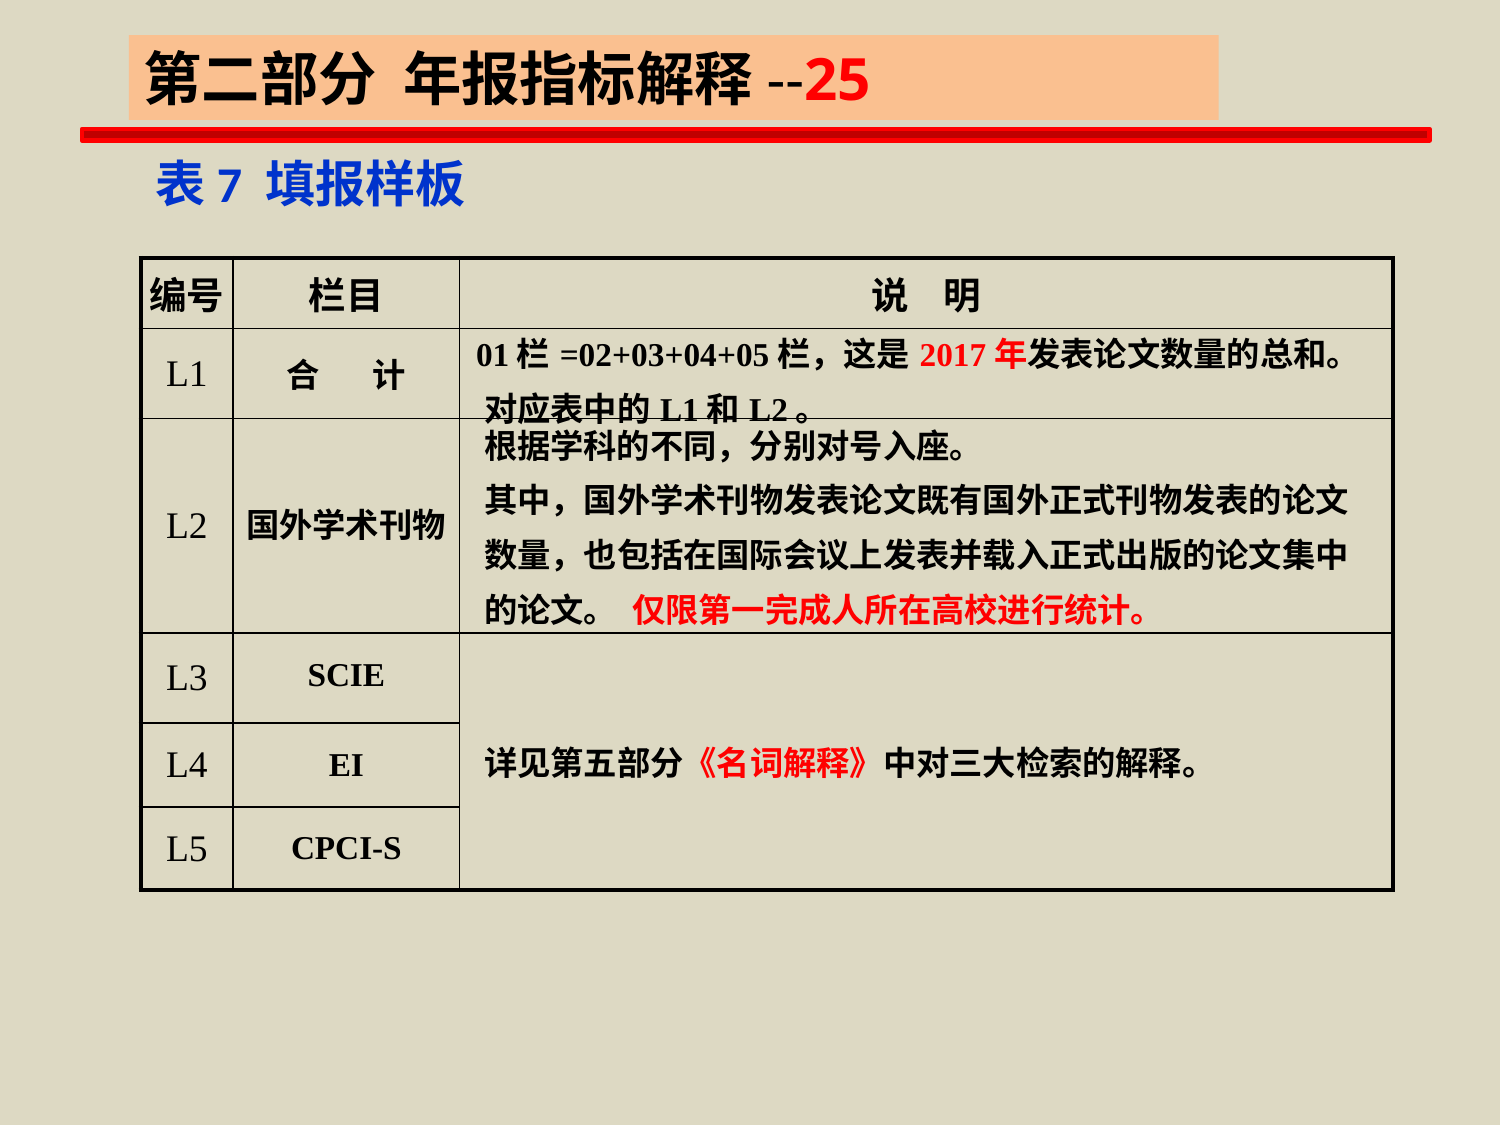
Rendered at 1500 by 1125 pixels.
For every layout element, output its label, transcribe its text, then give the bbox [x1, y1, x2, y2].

table_cell 合 计 [234, 329, 459, 418]
table_cell CPCI-S [234, 808, 459, 888]
table_cell EI [234, 724, 459, 806]
text_box 第二部分 年报指标解释--25 [128, 35, 1219, 120]
table_header 栏目 [234, 260, 459, 328]
table_cell L5 [143, 808, 232, 888]
table_cell L2 [143, 419, 232, 632]
table_cell L1 [143, 329, 232, 418]
table_cell L4 [143, 724, 232, 806]
text_box 表7 填报样板 [128, 152, 755, 213]
table_header 说 明 [460, 260, 1391, 328]
text_box [80, 127, 1432, 143]
table_cell L3 [143, 634, 232, 722]
table_header 编号 [143, 260, 232, 328]
table_cell SCIE [234, 634, 459, 722]
table_cell 根据学科的不同，分别对号入座。 其中，国外学术刊物发表论文既有国外正式刊物发表的论文 数量，也包括在国际会议上发表并载入正式出版的论文集中 的论文。 仅限第一完成人所在高校进行统计。 [460, 419, 1391, 632]
table_cell 详见第五部分《名词解释》中对三大检索的解释。 [460, 634, 1391, 888]
text_box [117, 152, 1348, 348]
table_cell 国外学术刊物 [234, 419, 459, 632]
table_cell 01栏=02+03+04+05栏，这是2017年发表论文数量的总和。 对应表中的L1和L2。 [460, 329, 1391, 418]
